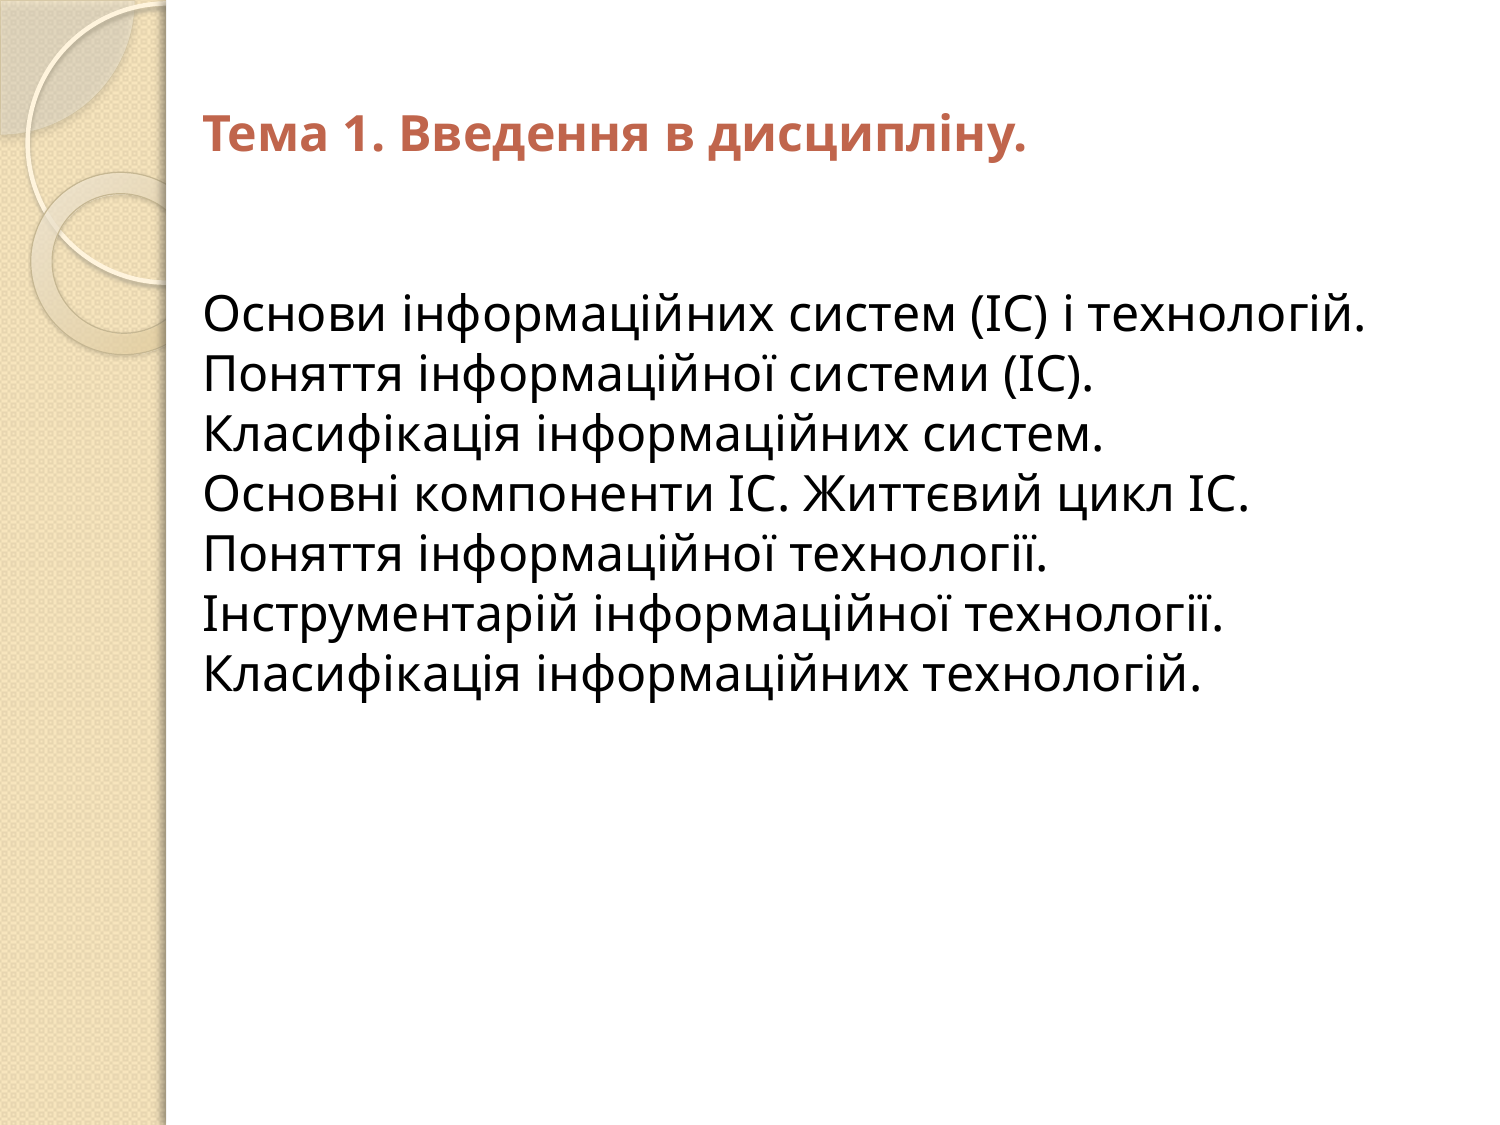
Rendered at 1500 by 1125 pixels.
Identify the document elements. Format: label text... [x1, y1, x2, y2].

text_box Тема 1. Введення в дисципліну. Основи інформаційних систем (ІС) і технологій. Поняття інформаційної системи (ІС). Класифікація інформаційних систем. Основні компоненти ІС. Життєвий цикл ІС. Поняття iнформацiйної технології. Iнструментарiй iнформацiйної технології. Класифікація інформаційних технологій. [187, 93, 1454, 709]
